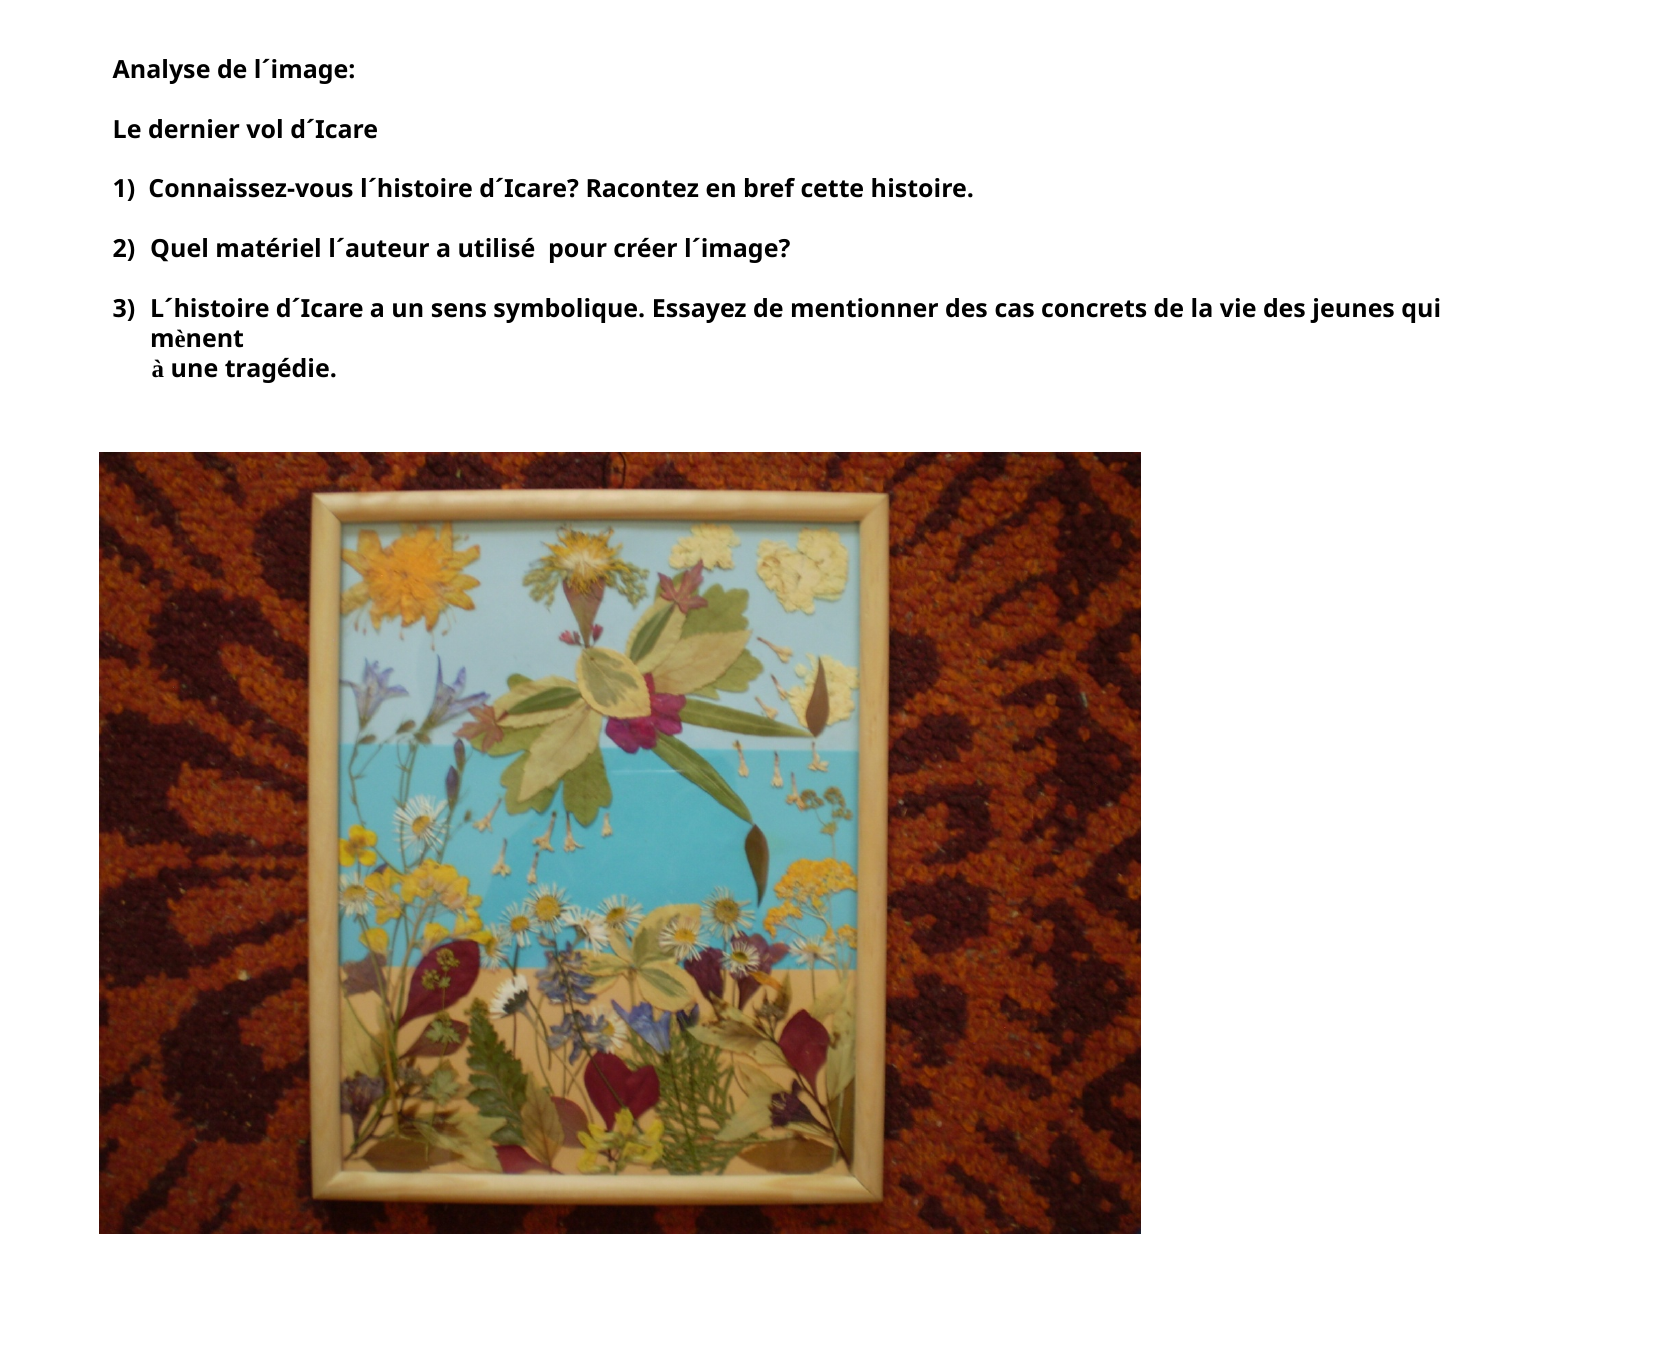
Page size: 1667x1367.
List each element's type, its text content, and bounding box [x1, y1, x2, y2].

text_box Analyse de l´image: Le dernier vol d´Icare 1) Connaissez-vous l´histoire d´Icare? Racontez en bref cette histoire. Quel matériel l´auteur a utilisé pour créer l´image? L´histoire d´Icare a un sens symbolique. Essayez de mentionner des cas concrets de la vie des jeunes qui mènent à une tragédie. [97, 45, 1519, 390]
picture [99, 452, 1141, 1234]
